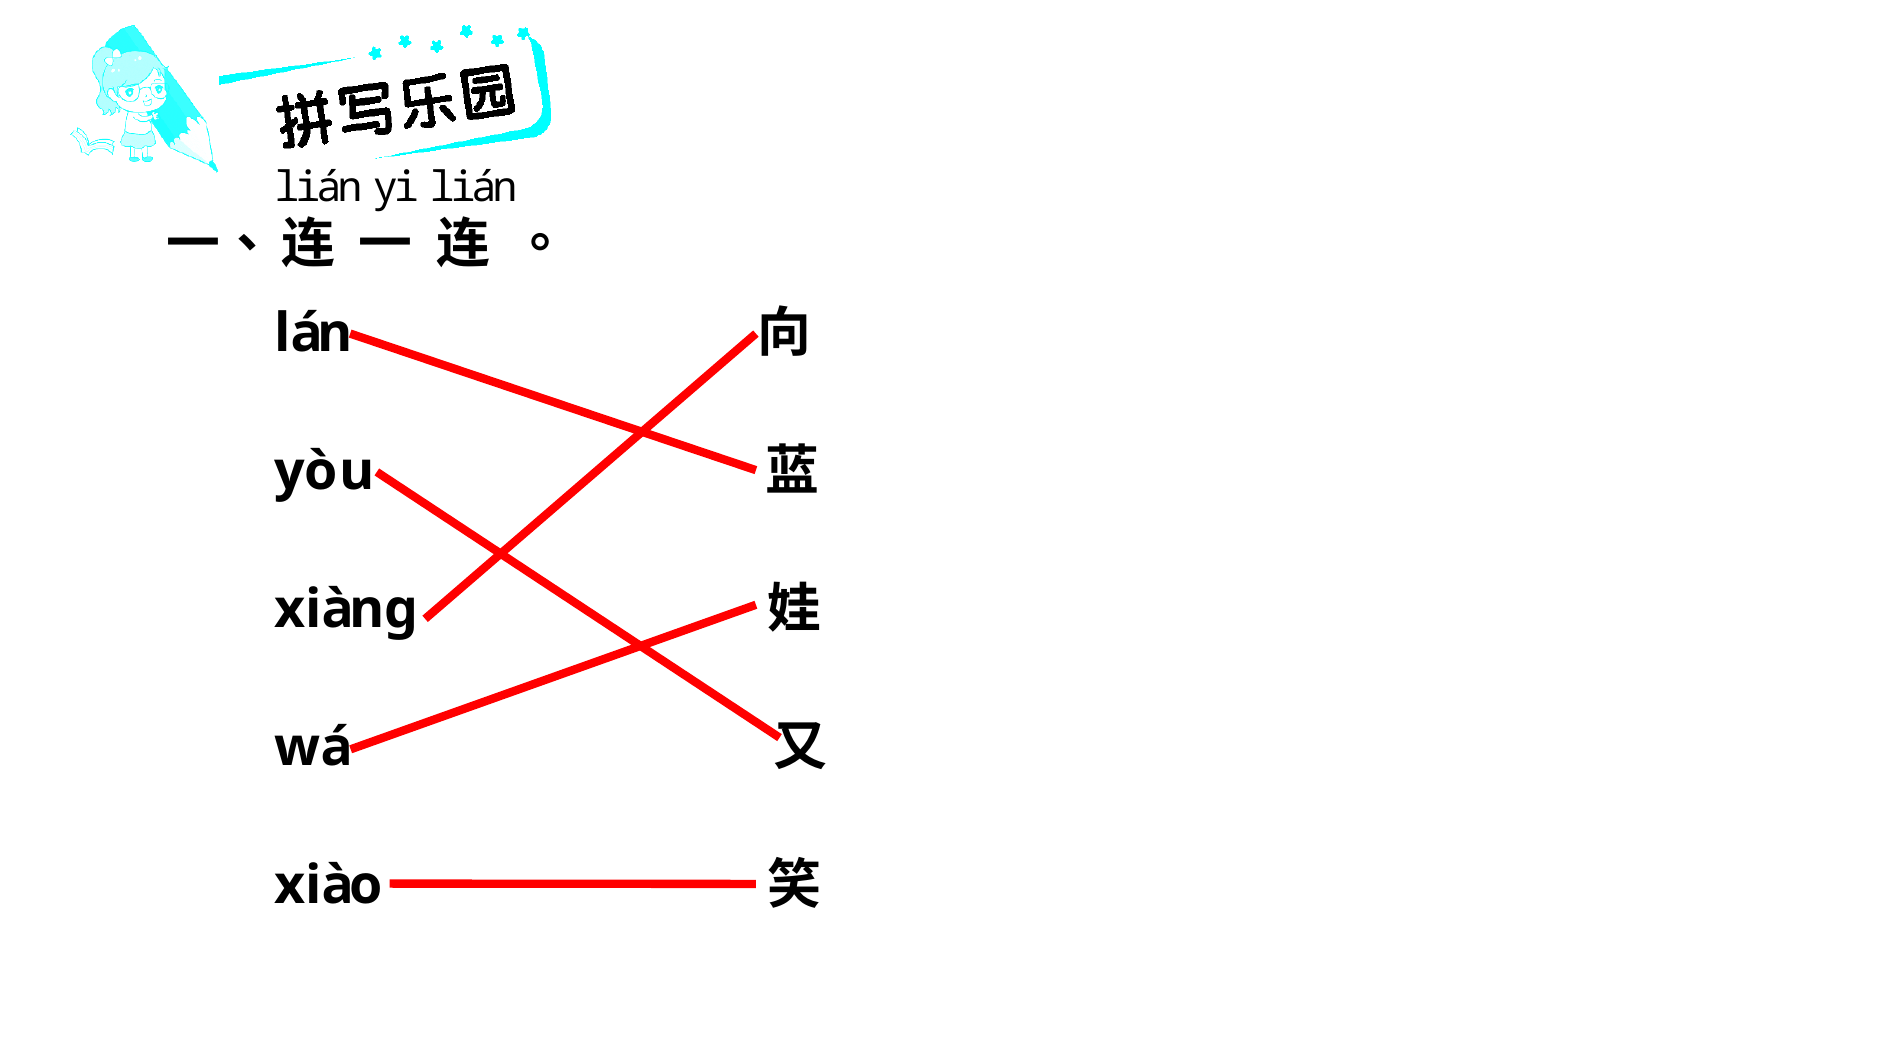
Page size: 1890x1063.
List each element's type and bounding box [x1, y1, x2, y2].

picture [70, 25, 551, 190]
text_box [424, 333, 757, 604]
text_box [376, 471, 419, 603]
text_box [761, 471, 780, 738]
text_box [349, 333, 422, 471]
text_box [350, 604, 757, 750]
text_box [166, 152, 1729, 978]
